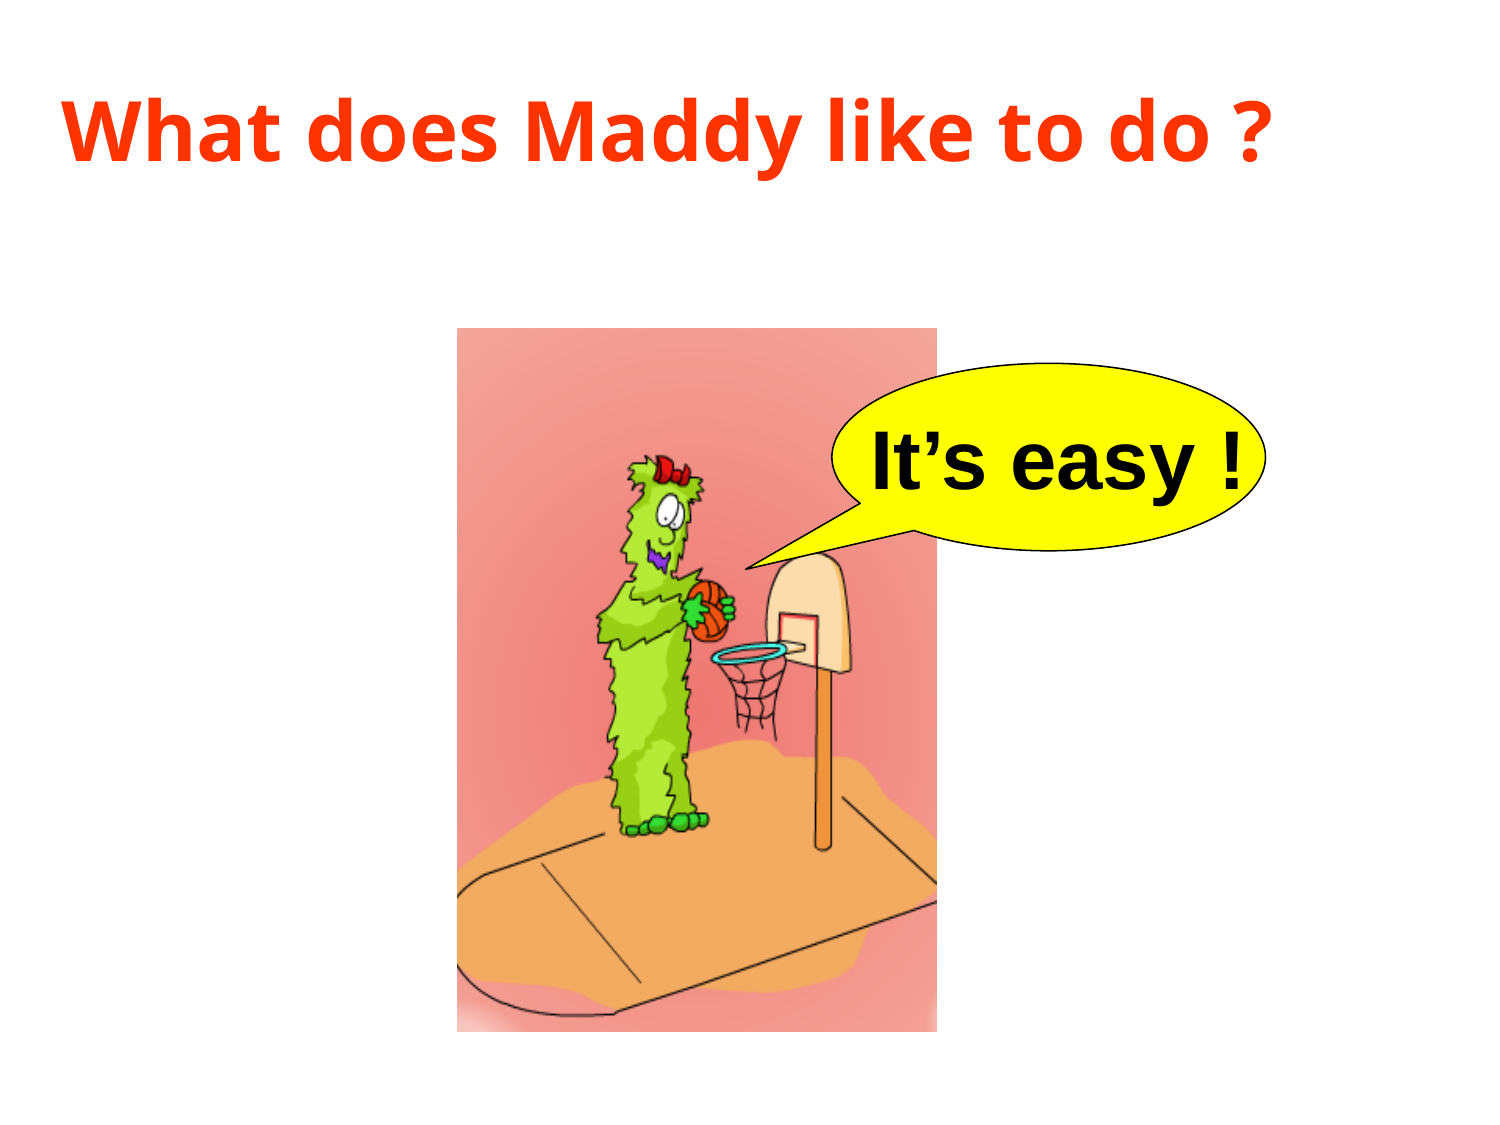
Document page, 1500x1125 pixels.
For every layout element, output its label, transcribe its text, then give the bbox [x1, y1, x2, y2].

picture [456, 327, 937, 1032]
text_box What does Maddy like to do ? [46, 70, 1500, 177]
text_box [831, 363, 1360, 552]
